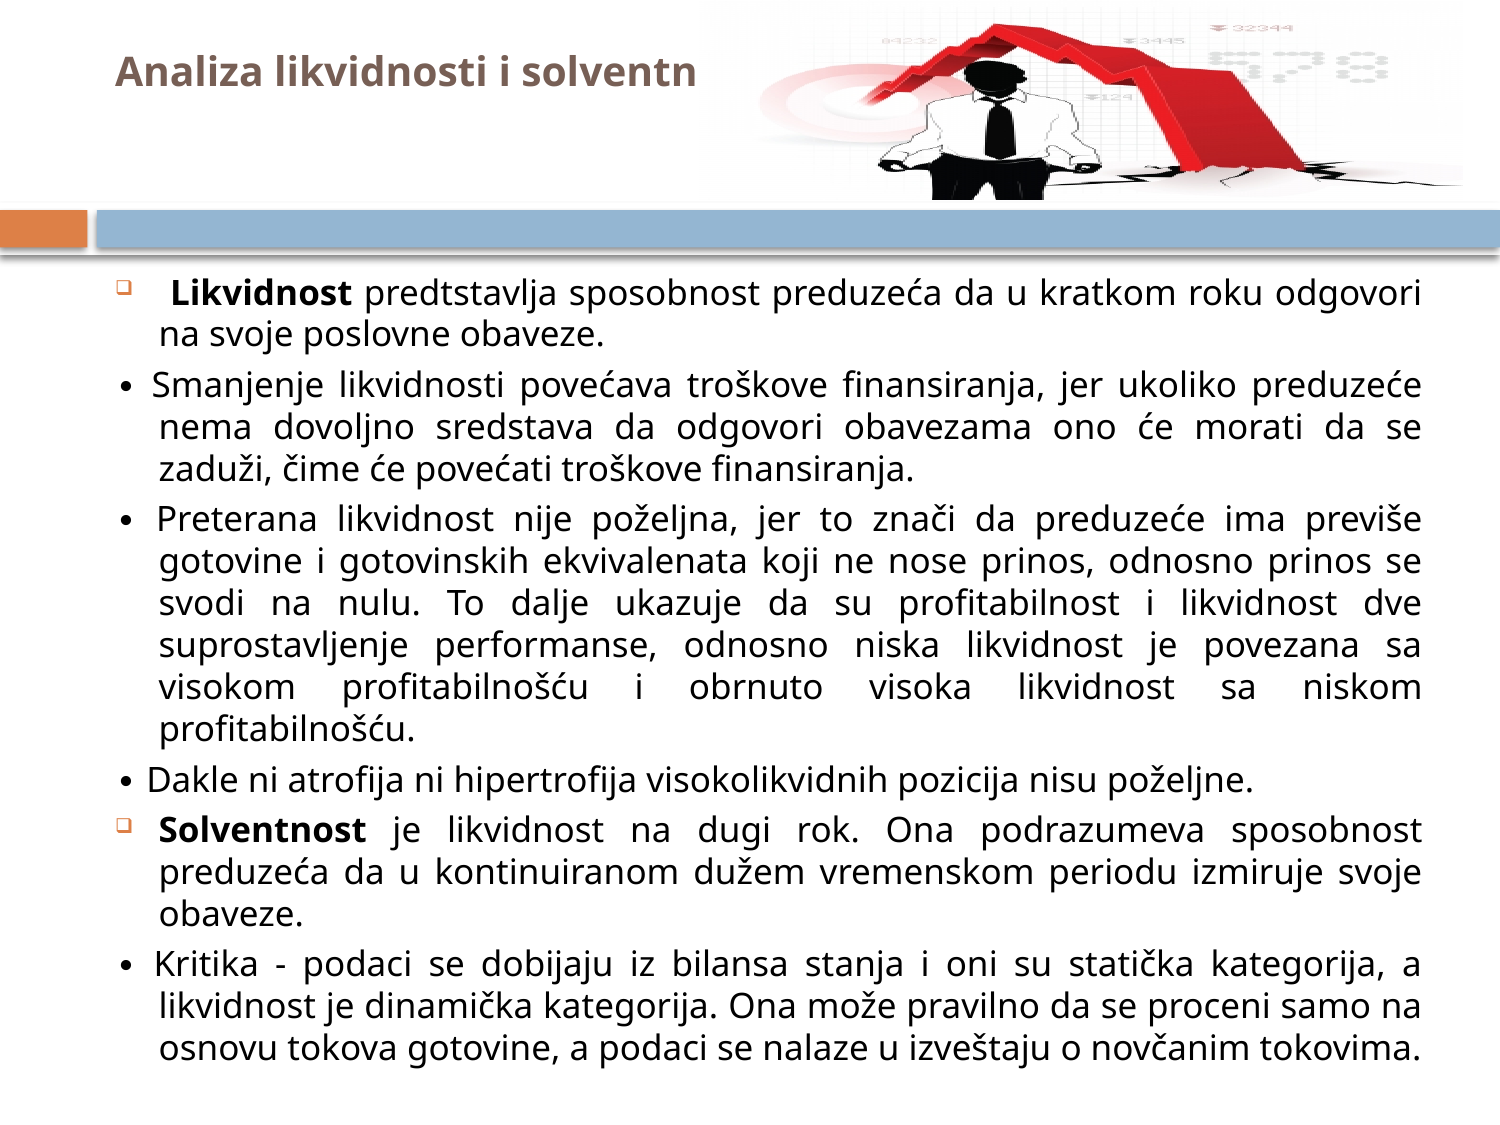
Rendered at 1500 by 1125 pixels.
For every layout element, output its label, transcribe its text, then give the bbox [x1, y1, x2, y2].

title Analiza likvidnosti i solventnosti [100, 37, 693, 200]
picture [699, 0, 1463, 201]
list Likvidnost predtstavlja sposobnost preduzeća da u kratkom roku odgovori na svoje poslovne obaveze. ∙ Smanjenje likvidnosti povećava troškove finansiranja, jer ukoliko preduzeće nema dovoljno sredstava da odgovori obavezama ono će morati da se zaduži, čime će povećati troškove finansiranja. ∙ Preterana likvidnost nije poželjna, jer to znači da preduzeće ima previše gotovine i gotovinskih ekvivalenata koji ne nose prinos, odnosno prinos se svodi na nulu. To dalje ukazuje da su profitabilnost i likvidnost dve suprostavljenje performanse, odnosno niska likvidnost je povezana sa visokom profitabilnošću i obrnuto visoka likvidnost sa niskom profitabilnošću. ∙ Dakle ni atrofija ni hipertrofija visokolikvidnih pozicija nisu poželjne. Solventnost je likvidnost na dugi rok. Ona podrazumeva sposobnost preduzeća da u kontinuiranom dužem vremenskom periodu izmiruje svoje obaveze. ∙ Kritika - podaci se dobijaju iz bilansa stanja i oni su statička kategorija, a likvidnost je dinamička kategorija. Ona može pravilno da se proceni samo na osnovu tokova gotovine, a podaci se nalaze u izveštaju o novčanim tokovima. [100, 262, 1438, 1125]
